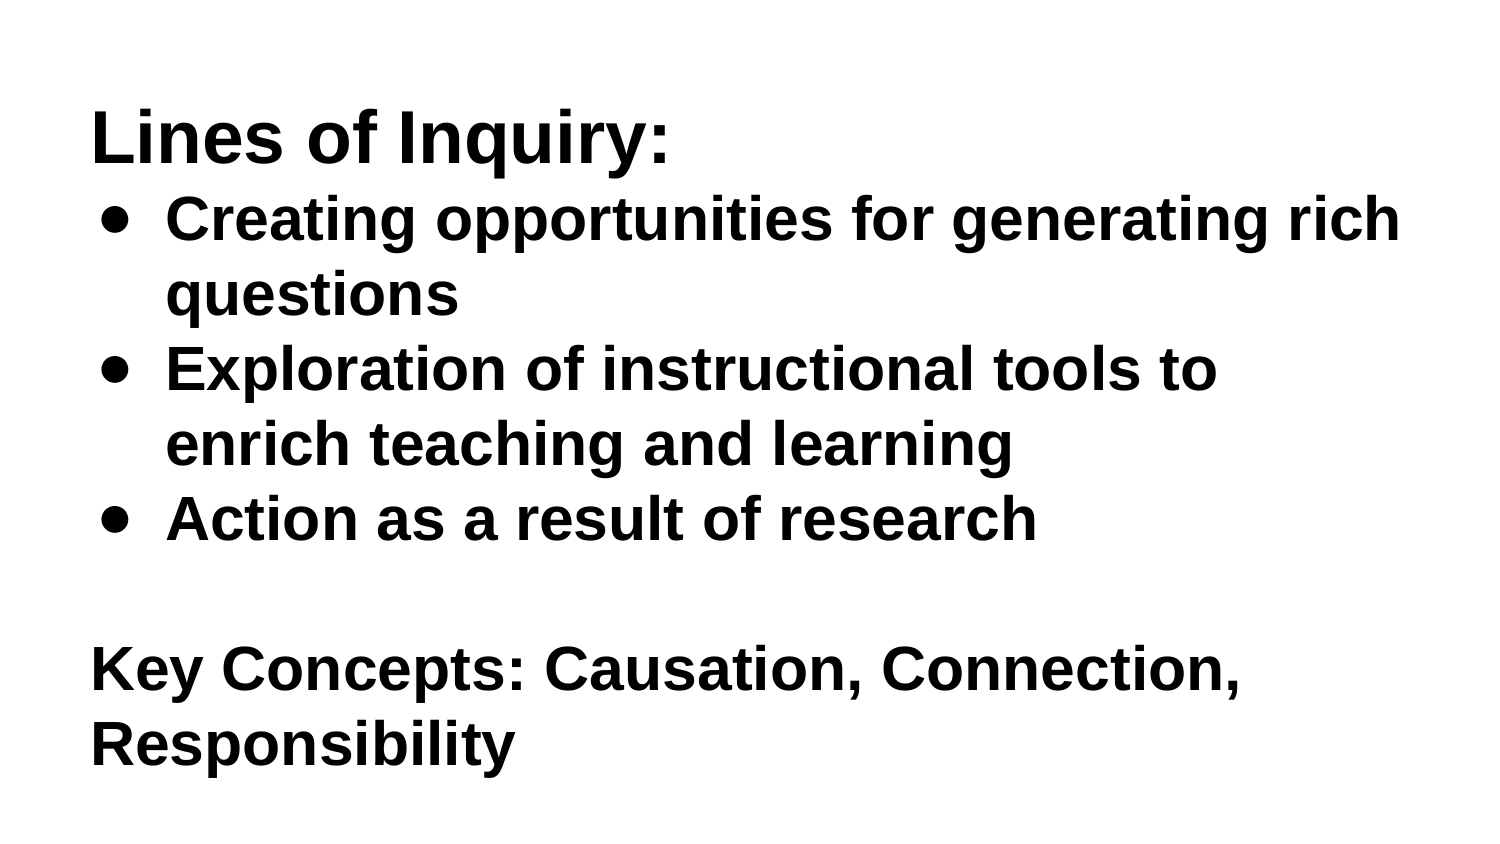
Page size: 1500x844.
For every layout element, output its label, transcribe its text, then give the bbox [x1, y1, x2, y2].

title Lines of Inquiry: Creating opportunities for generating rich questions Exploration of instructional tools to enrich teaching and learning Action as a result of research Key Concepts: Causation, Connection, Responsibility [75, 33, 1425, 793]
